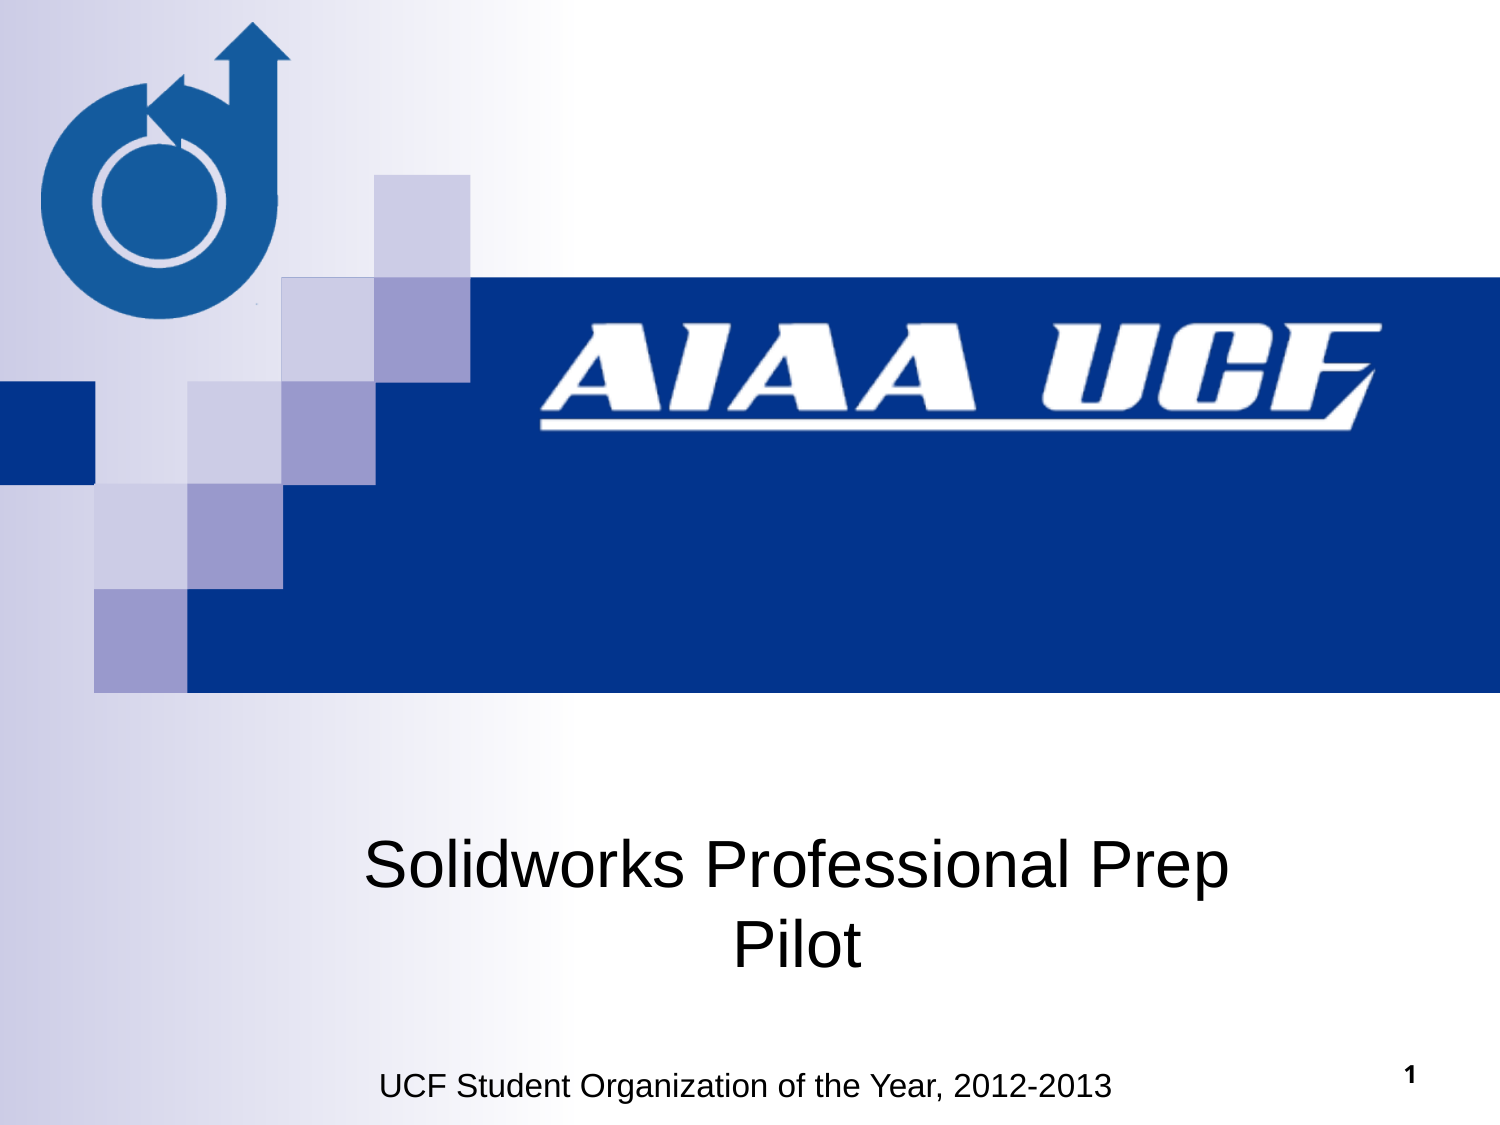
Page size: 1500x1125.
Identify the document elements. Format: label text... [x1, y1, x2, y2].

text_box Solidworks Professional Prep Pilot [338, 813, 1256, 1049]
slide_number 1 [1074, 1049, 1426, 1101]
picture [41, 21, 1392, 456]
text_box UCF Student Organization of the Year, 2012-2013 [371, 1056, 1130, 1112]
